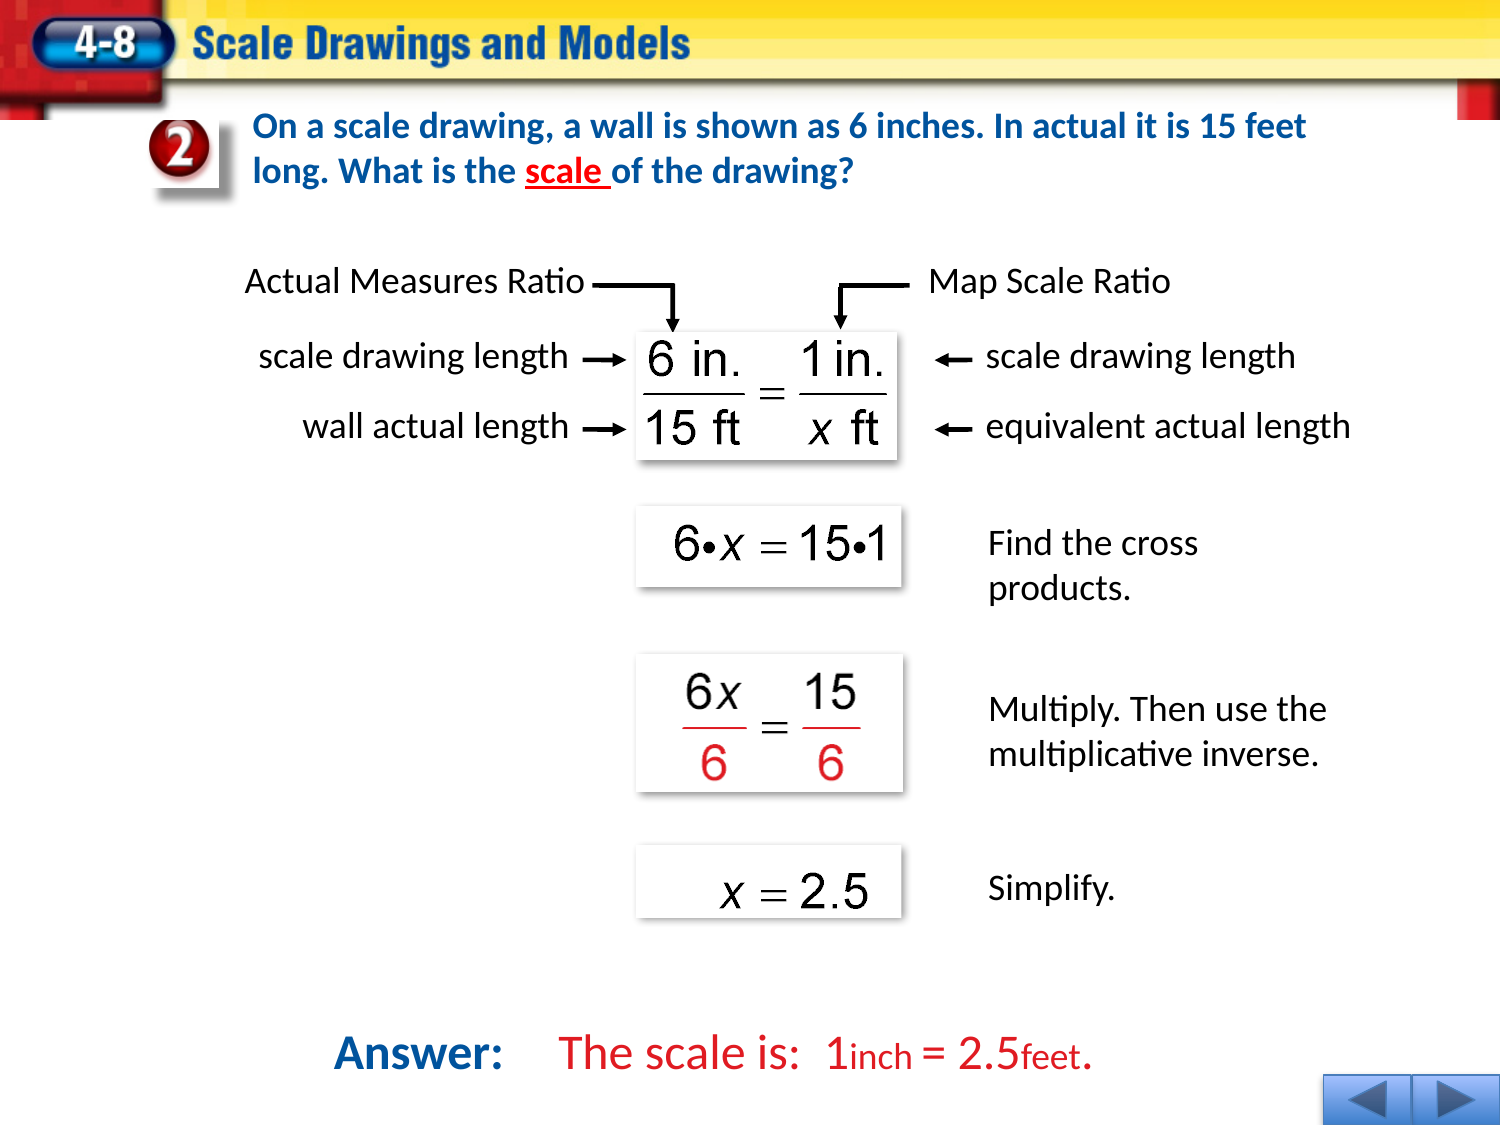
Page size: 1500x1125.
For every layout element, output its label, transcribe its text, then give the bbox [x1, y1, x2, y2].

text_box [135, 248, 675, 333]
text_box Multiply. Then use the multiplicative inverse. [973, 676, 1475, 746]
text_box Find the cross products. [973, 510, 1463, 580]
text_box Simplify. [973, 856, 1461, 925]
text_box [1323, 1074, 1412, 1125]
picture [0, 0, 1500, 188]
picture [635, 654, 904, 792]
picture [635, 506, 902, 587]
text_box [24, 323, 627, 405]
picture [635, 845, 902, 918]
text_box On a scale drawing, a wall is shown as 6 inches. In actual it is 15 feet long. What is the scale of the drawing? [237, 129, 1350, 199]
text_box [934, 392, 1476, 455]
picture [635, 332, 898, 461]
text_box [119, 392, 627, 455]
text_box [1412, 1074, 1500, 1125]
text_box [934, 323, 1476, 392]
text_box Answer: The scale is: 1inch = 2.5feet. [262, 1011, 1241, 1087]
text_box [838, 248, 1418, 333]
